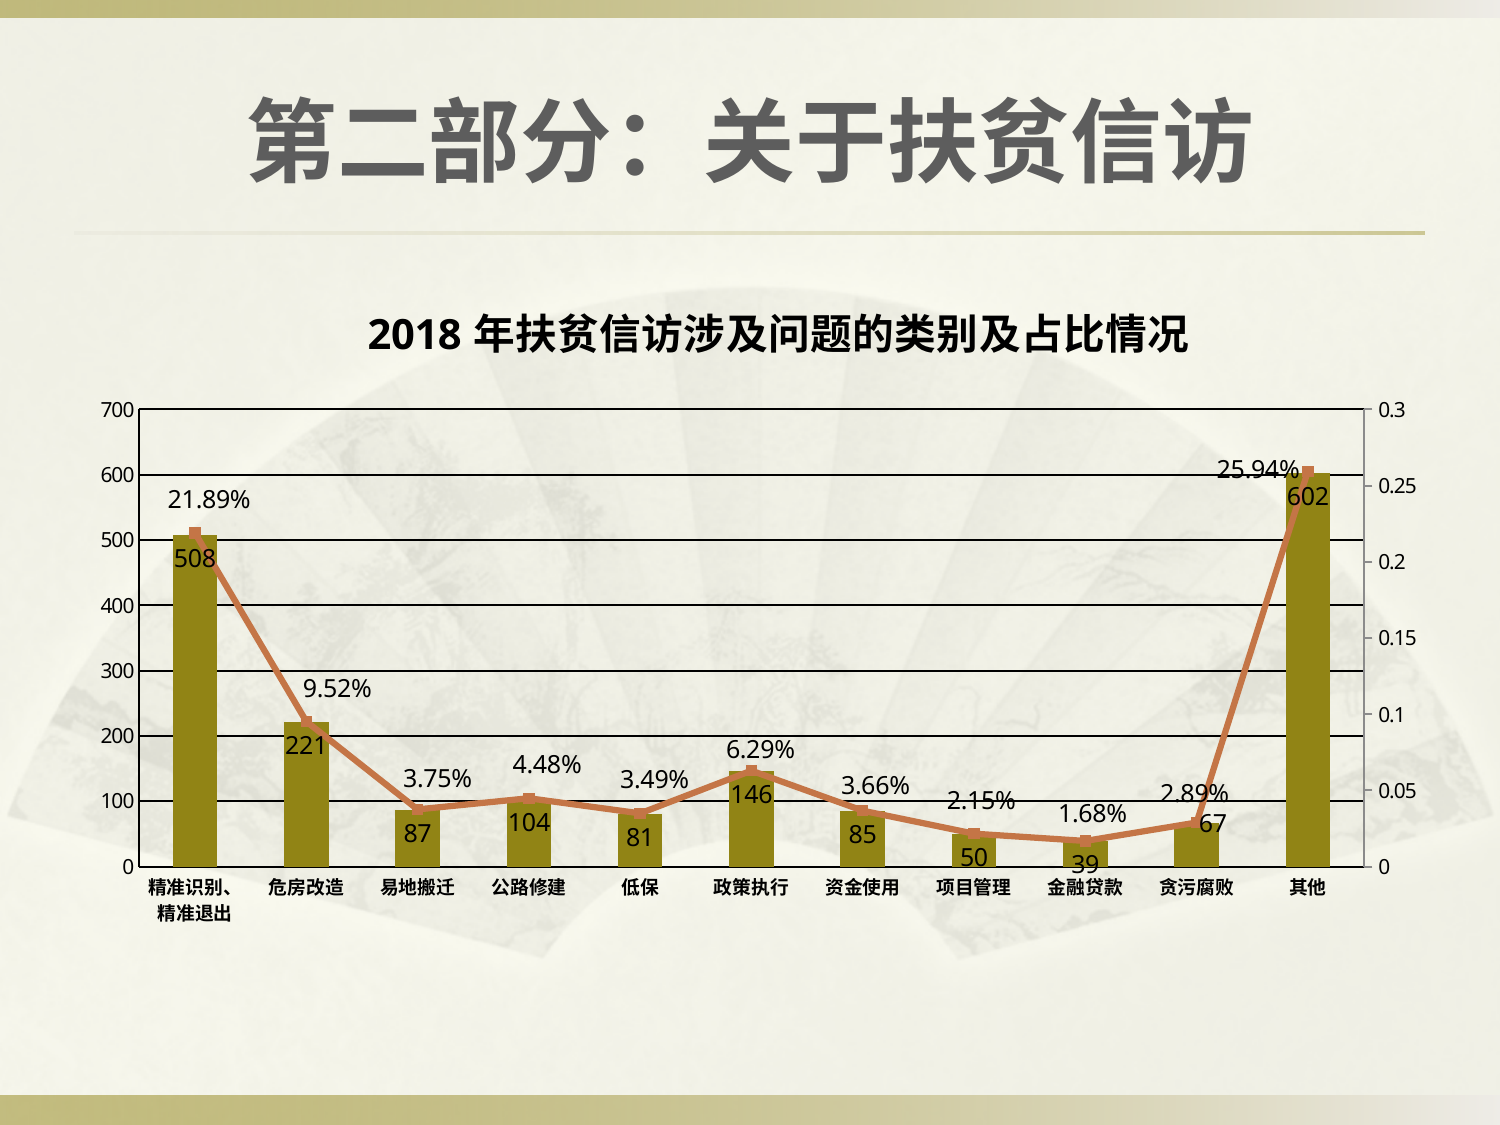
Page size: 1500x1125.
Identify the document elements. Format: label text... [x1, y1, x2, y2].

chart [74, 261, 1426, 1032]
title 第二部分：关于扶贫信访 [75, 45, 1425, 233]
